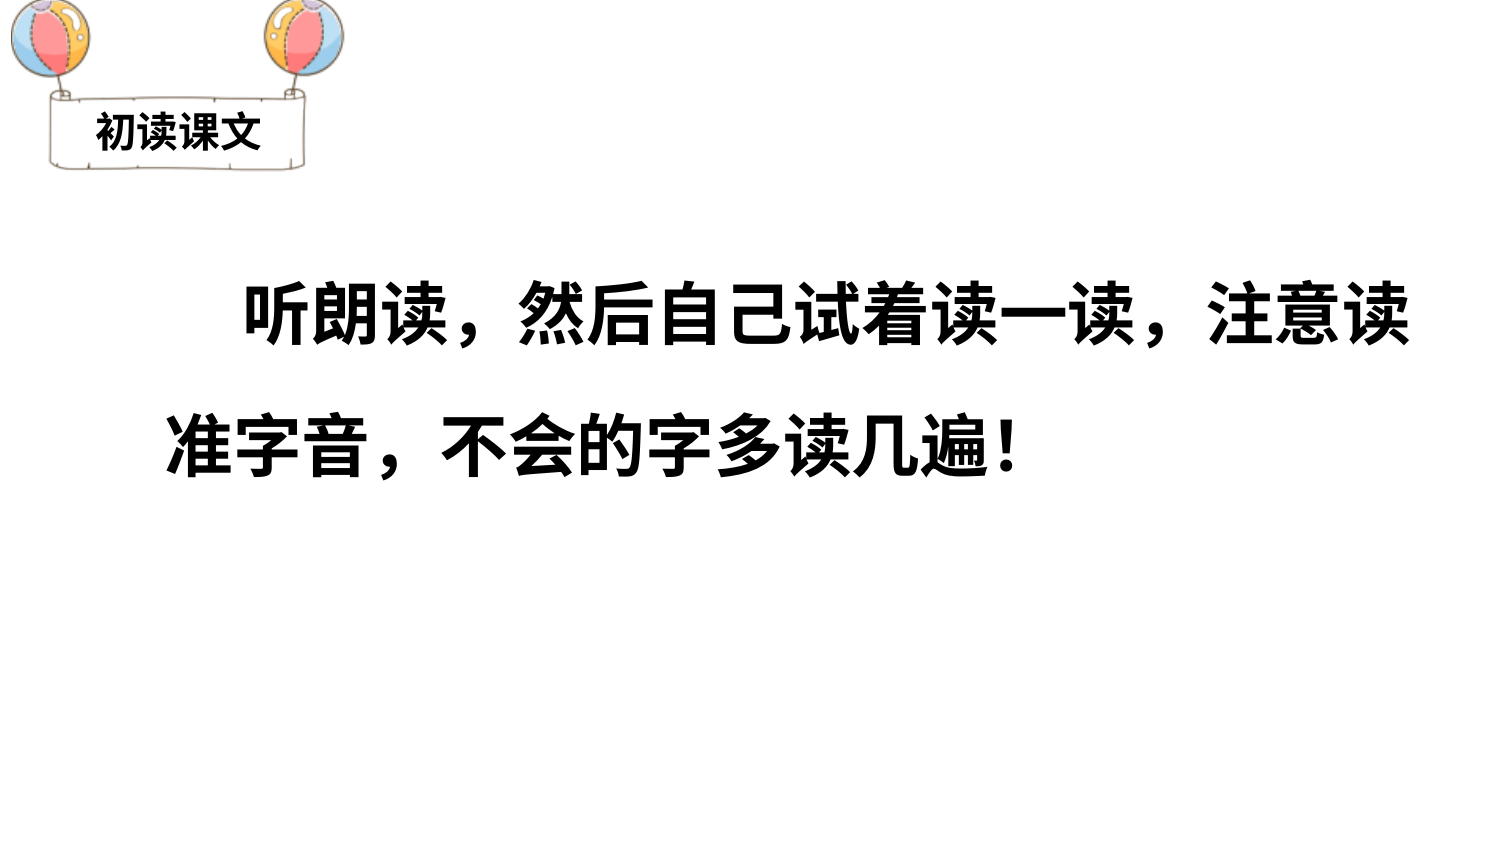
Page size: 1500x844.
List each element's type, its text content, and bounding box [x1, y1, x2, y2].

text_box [11, 0, 346, 182]
text_box 听朗读，然后自己试着读一读，注意读准字音，不会的字多读几遍！ [153, 216, 1472, 492]
